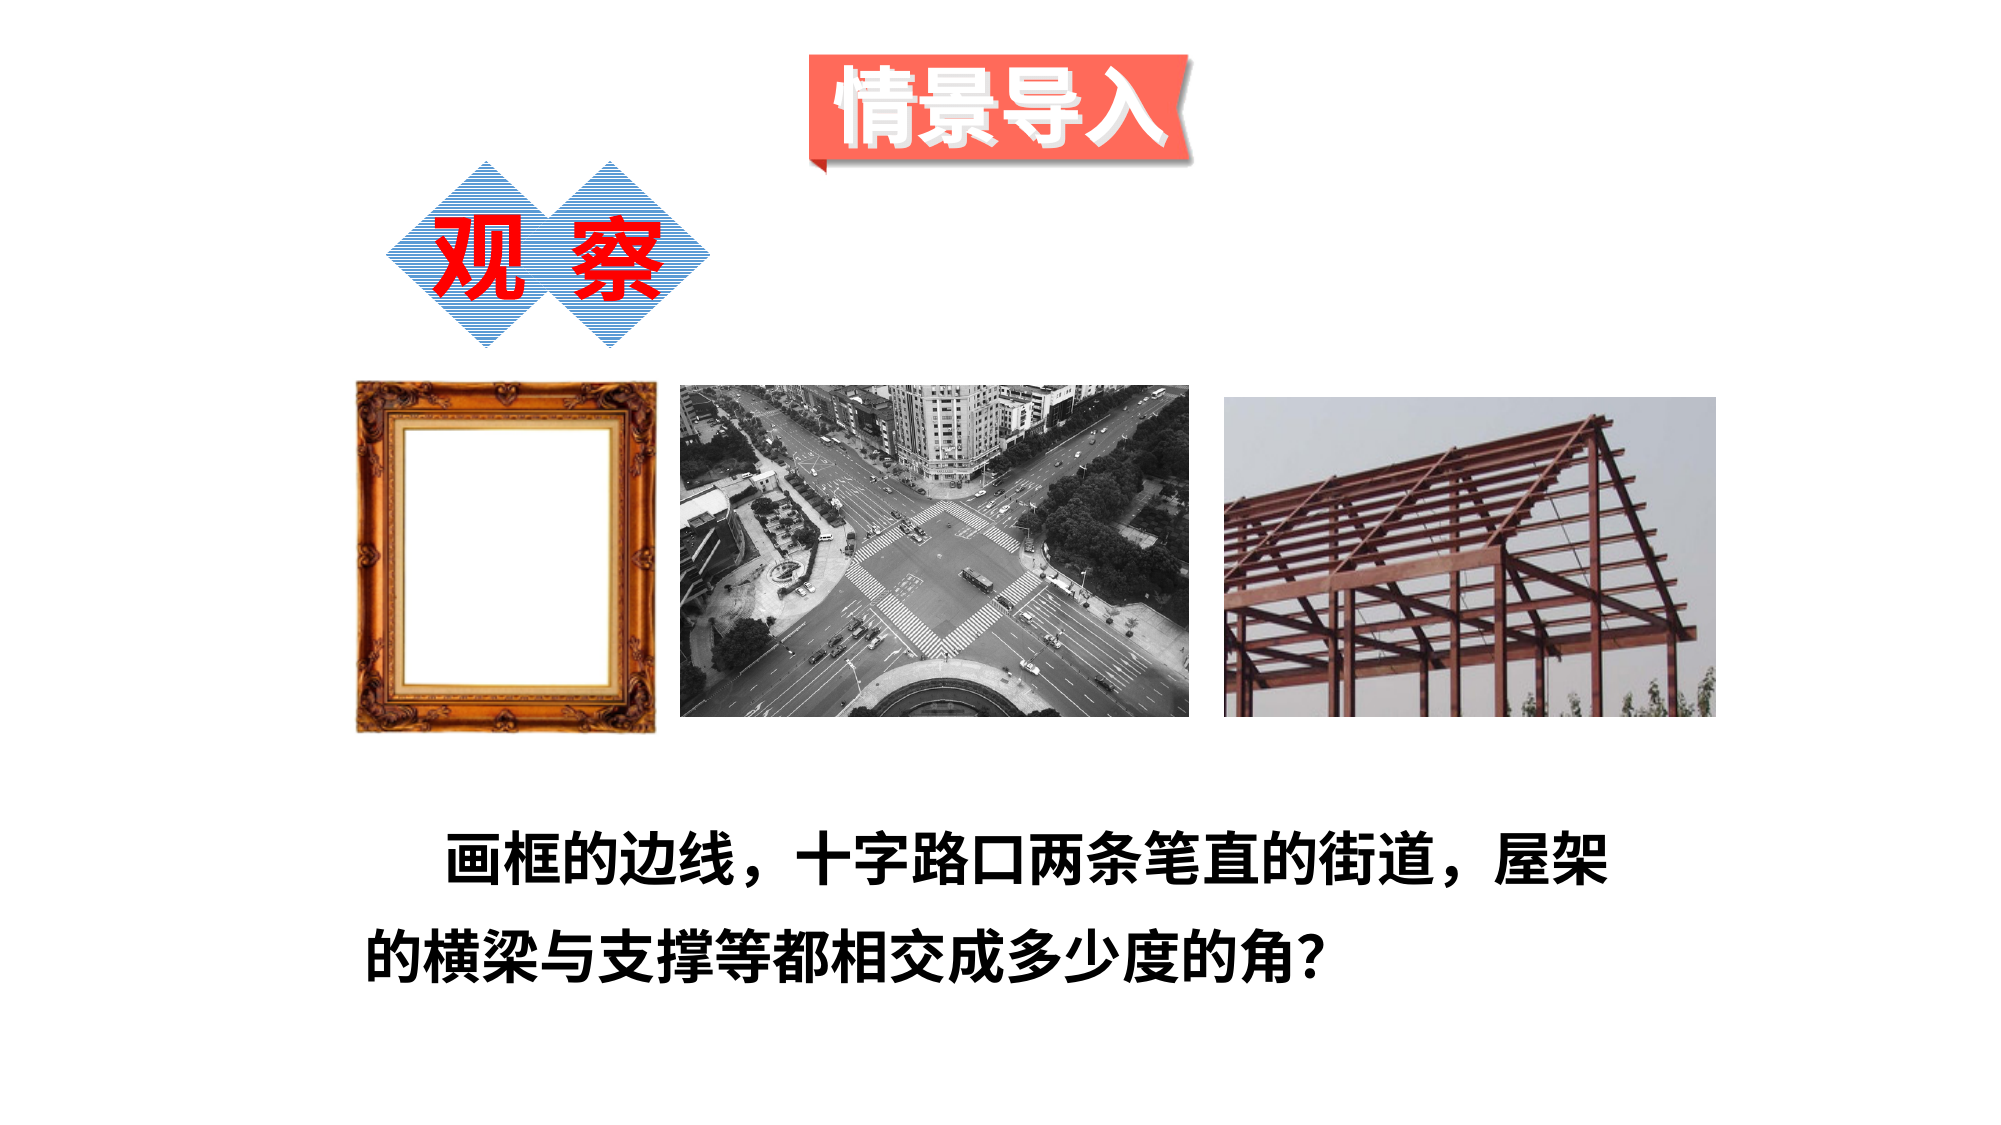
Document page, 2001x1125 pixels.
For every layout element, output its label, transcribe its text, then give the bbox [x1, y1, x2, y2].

picture [680, 385, 1189, 717]
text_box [385, 160, 711, 349]
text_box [799, 30, 1248, 256]
picture [350, 373, 660, 738]
picture [1224, 397, 1716, 717]
text_box 画框的边线，十字路口两条笔直的街道，屋架的横梁与支撑等都相交成多少度的角？ [350, 786, 1662, 998]
